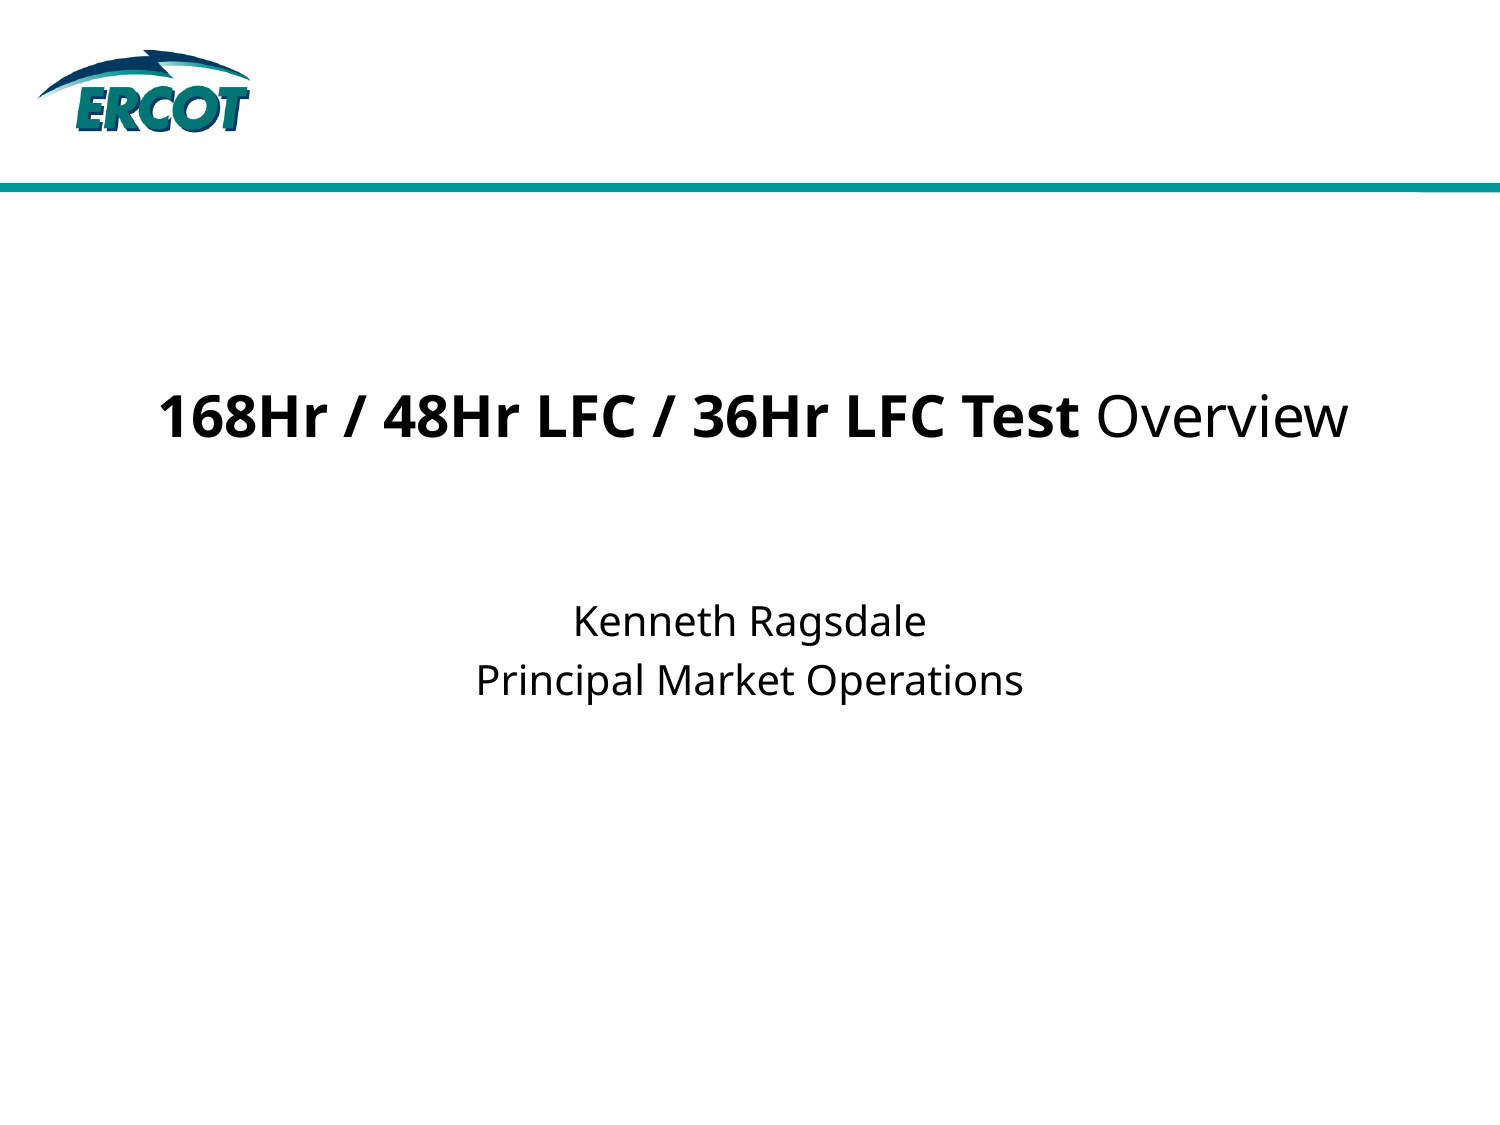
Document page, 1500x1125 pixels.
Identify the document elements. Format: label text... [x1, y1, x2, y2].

picture [37, 50, 250, 136]
title 168Hr / 48Hr LFC / 36Hr LFC Test Overview [62, 312, 1446, 517]
subtitle Kenneth Ragsdale Principal Market Operations [74, 587, 1426, 776]
